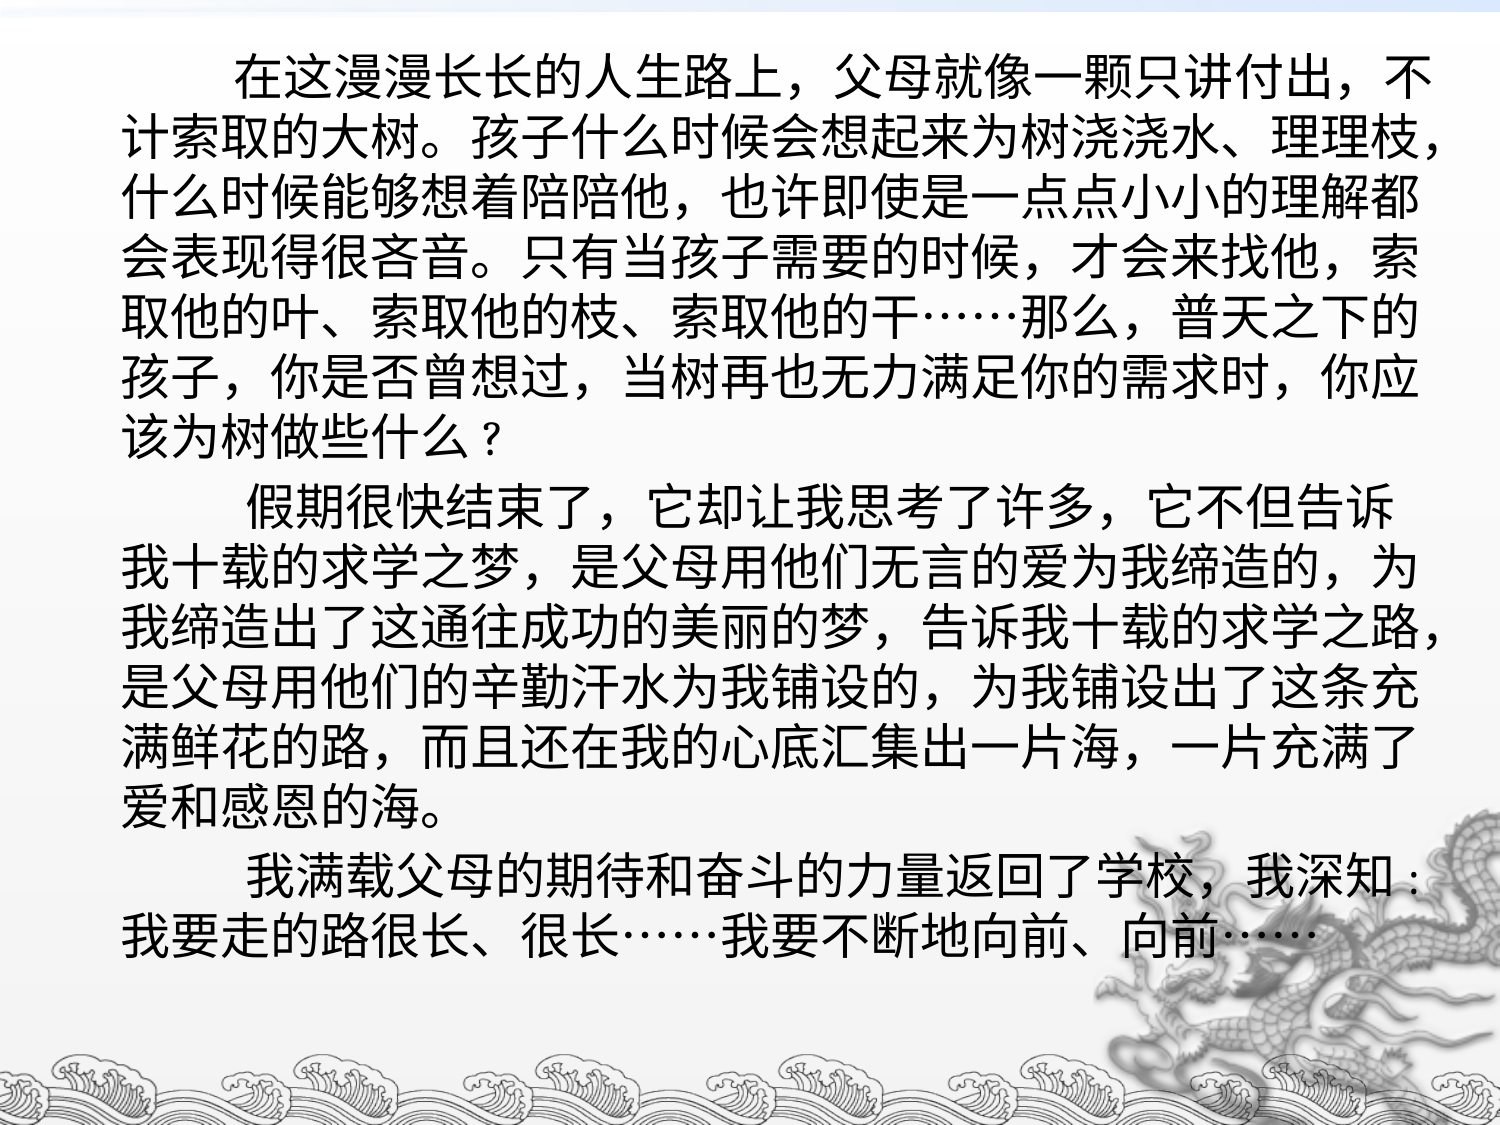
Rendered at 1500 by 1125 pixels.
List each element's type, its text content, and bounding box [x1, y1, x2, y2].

list 在这漫漫长长的人生路上，父母就像一颗只讲付出，不计索取的大树。孩子什么时候会想起来为树浇浇水、理理枝，什么时候能够想着陪陪他，也许即使是一点点小小的理解都会表现得很吝音。只有当孩子需要的时候，才会来找他，索取他的叶、索取他的枝、索取他的干……那么，普天之下的孩子，你是否曾想过，当树再也无力满足你的需求时，你应该为树做些什么? 假期很快结束了，它却让我思考了许多，它不但告诉我十载的求学之梦，是父母用他们无言的爱为我缔造的，为我缔造出了这通往成功的美丽的梦，告诉我十载的求学之路，是父母用他们的辛勤汗水为我铺设的，为我铺设出了这条充满鲜花的路，而且还在我的心底汇集出一片海，一片充满了爱和感恩的海。 我满载父母的期待和奋斗的力量返回了学校，我深知:我要走的路很长、很长……我要不断地向前、向前…… [49, 37, 1451, 1001]
